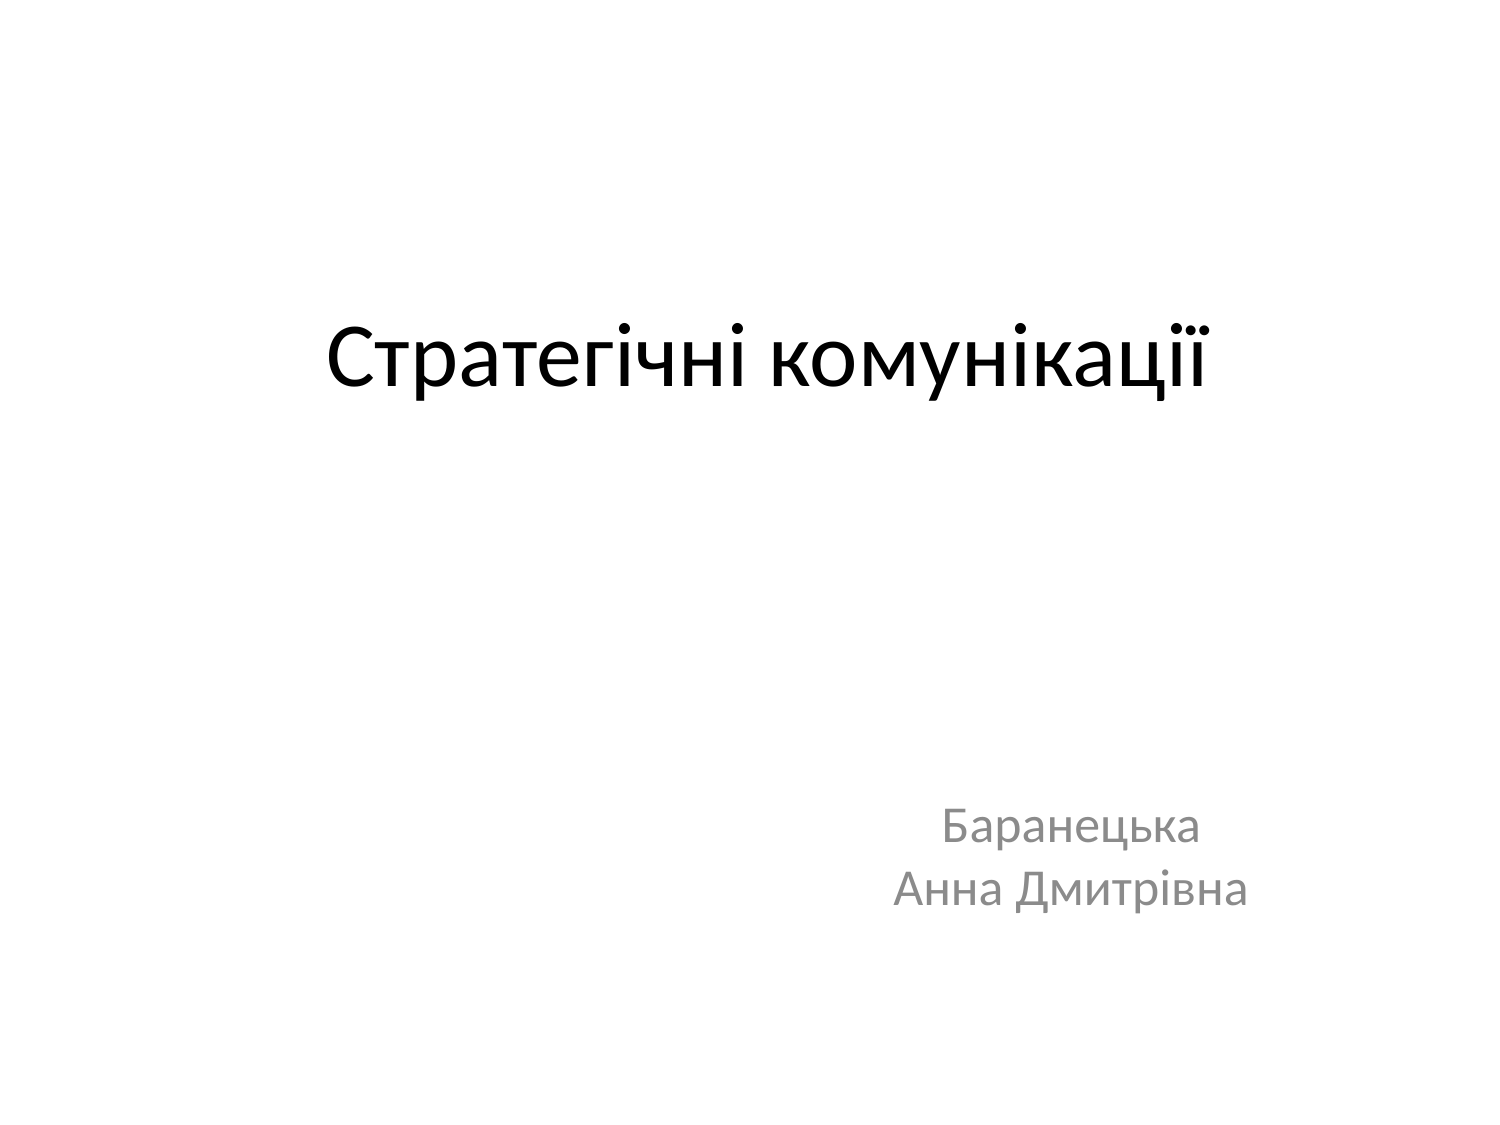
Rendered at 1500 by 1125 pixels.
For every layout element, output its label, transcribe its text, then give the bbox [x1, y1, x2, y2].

subtitle Баранецька Анна Дмитрівна [868, 637, 1275, 925]
title Стратегічні комунікації [206, 208, 1329, 492]
